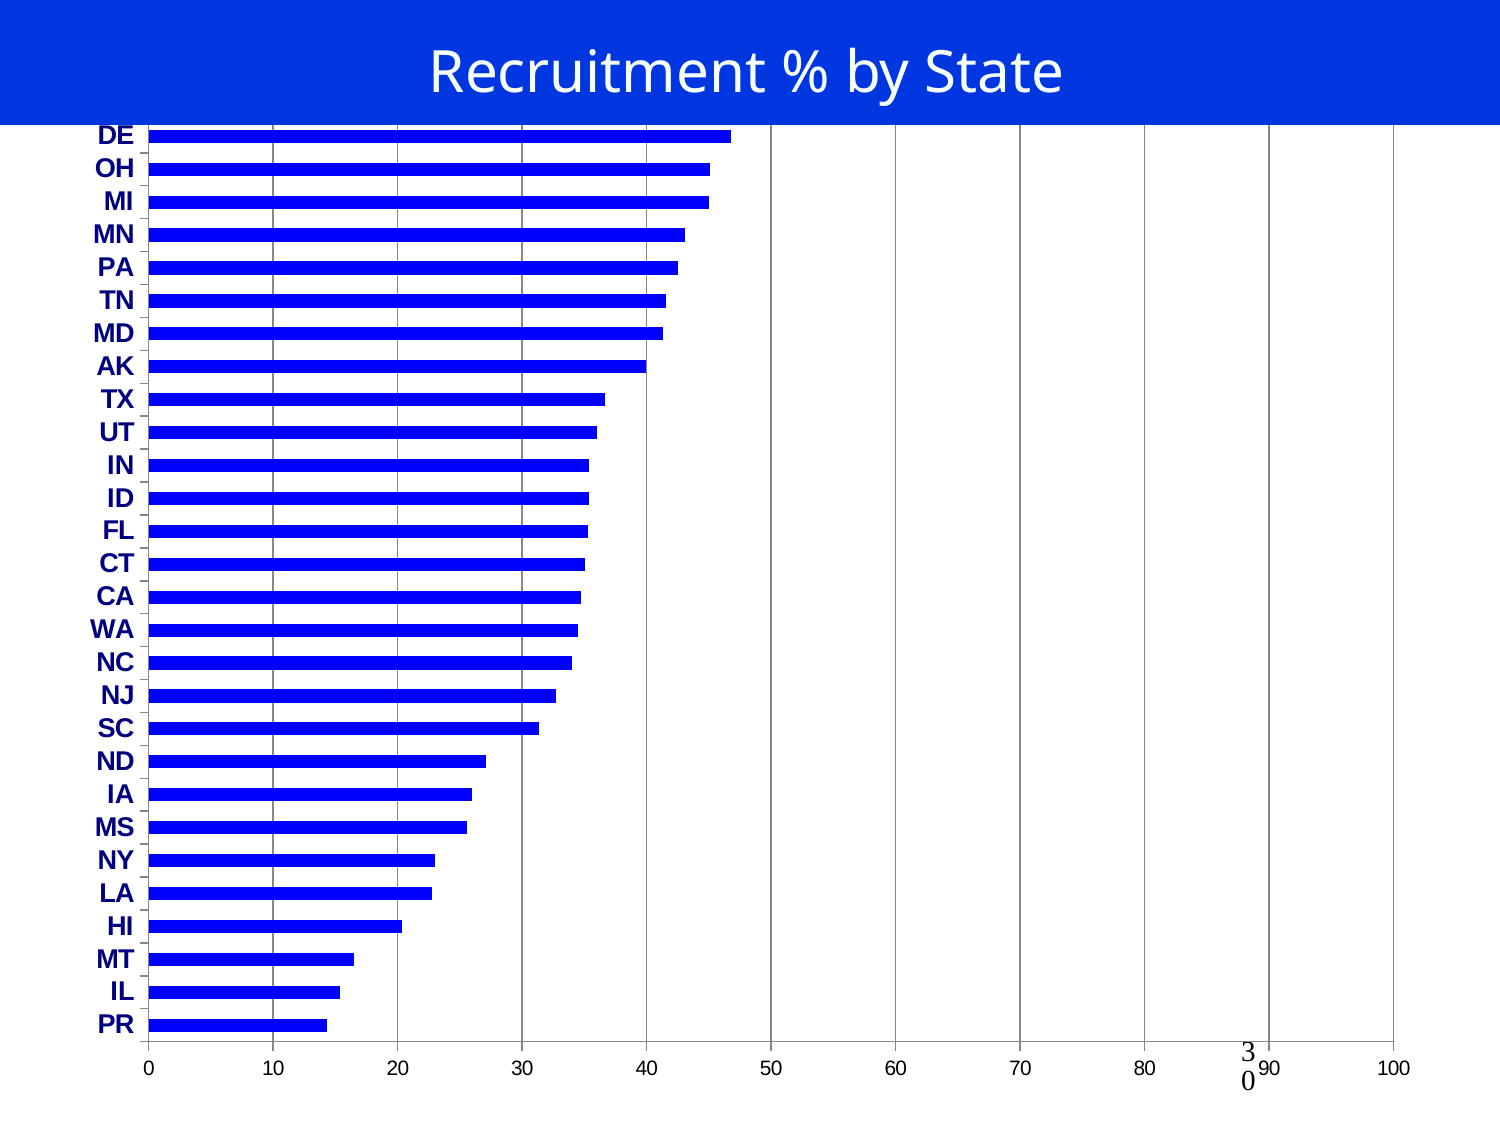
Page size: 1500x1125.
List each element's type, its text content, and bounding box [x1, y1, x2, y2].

title Recruitment % by State [0, 0, 1500, 126]
chart [62, 99, 1438, 1101]
